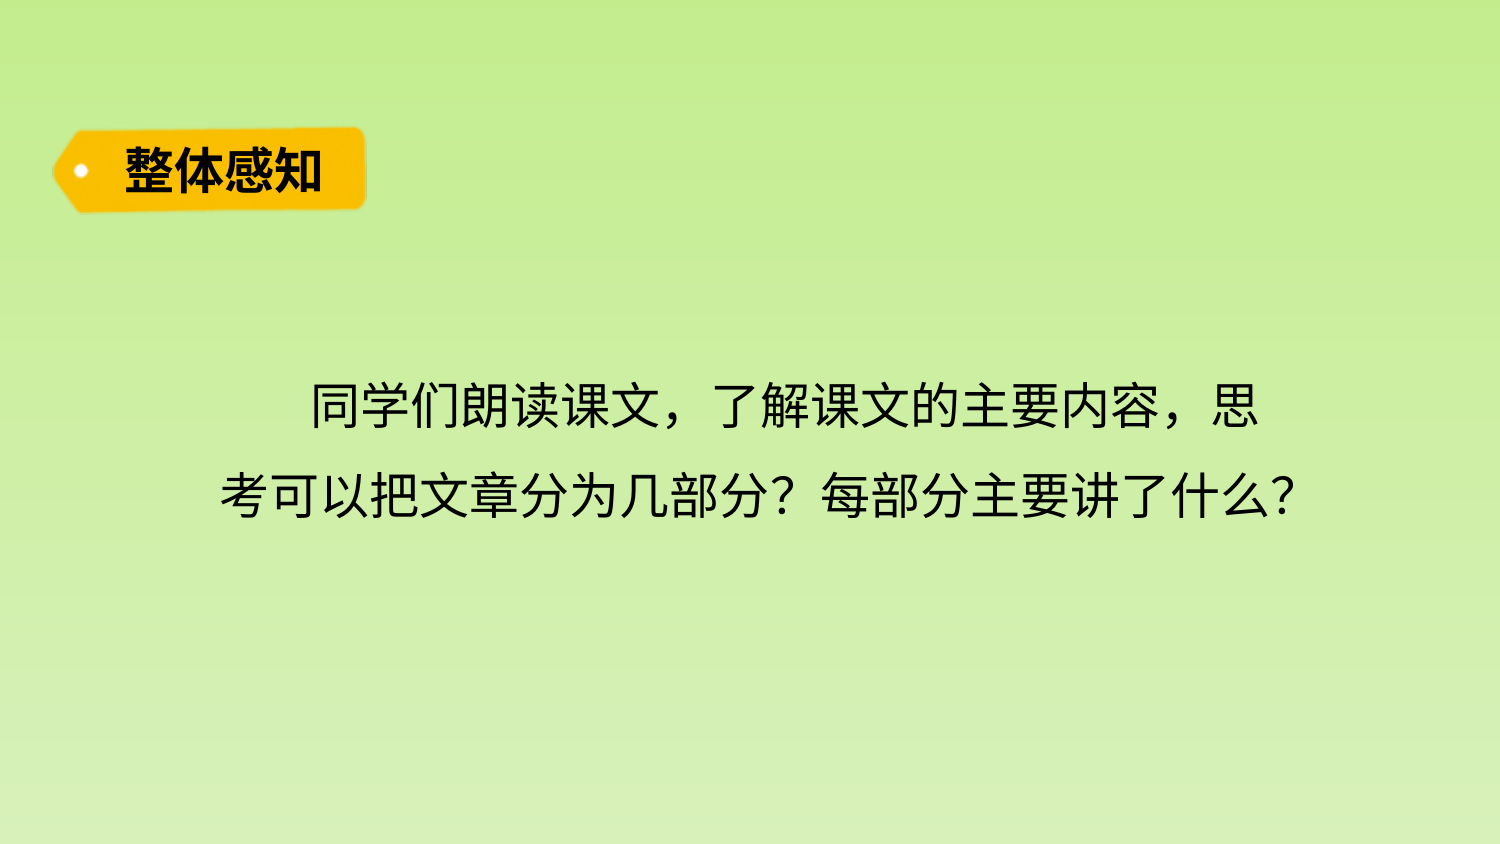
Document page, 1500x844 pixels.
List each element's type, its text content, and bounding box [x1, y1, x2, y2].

picture [39, 122, 378, 218]
text_box 同学们朗读课文，了解课文的主要内容，思考可以把文章分为几部分？每部分主要讲了什么？ [208, 338, 1312, 530]
